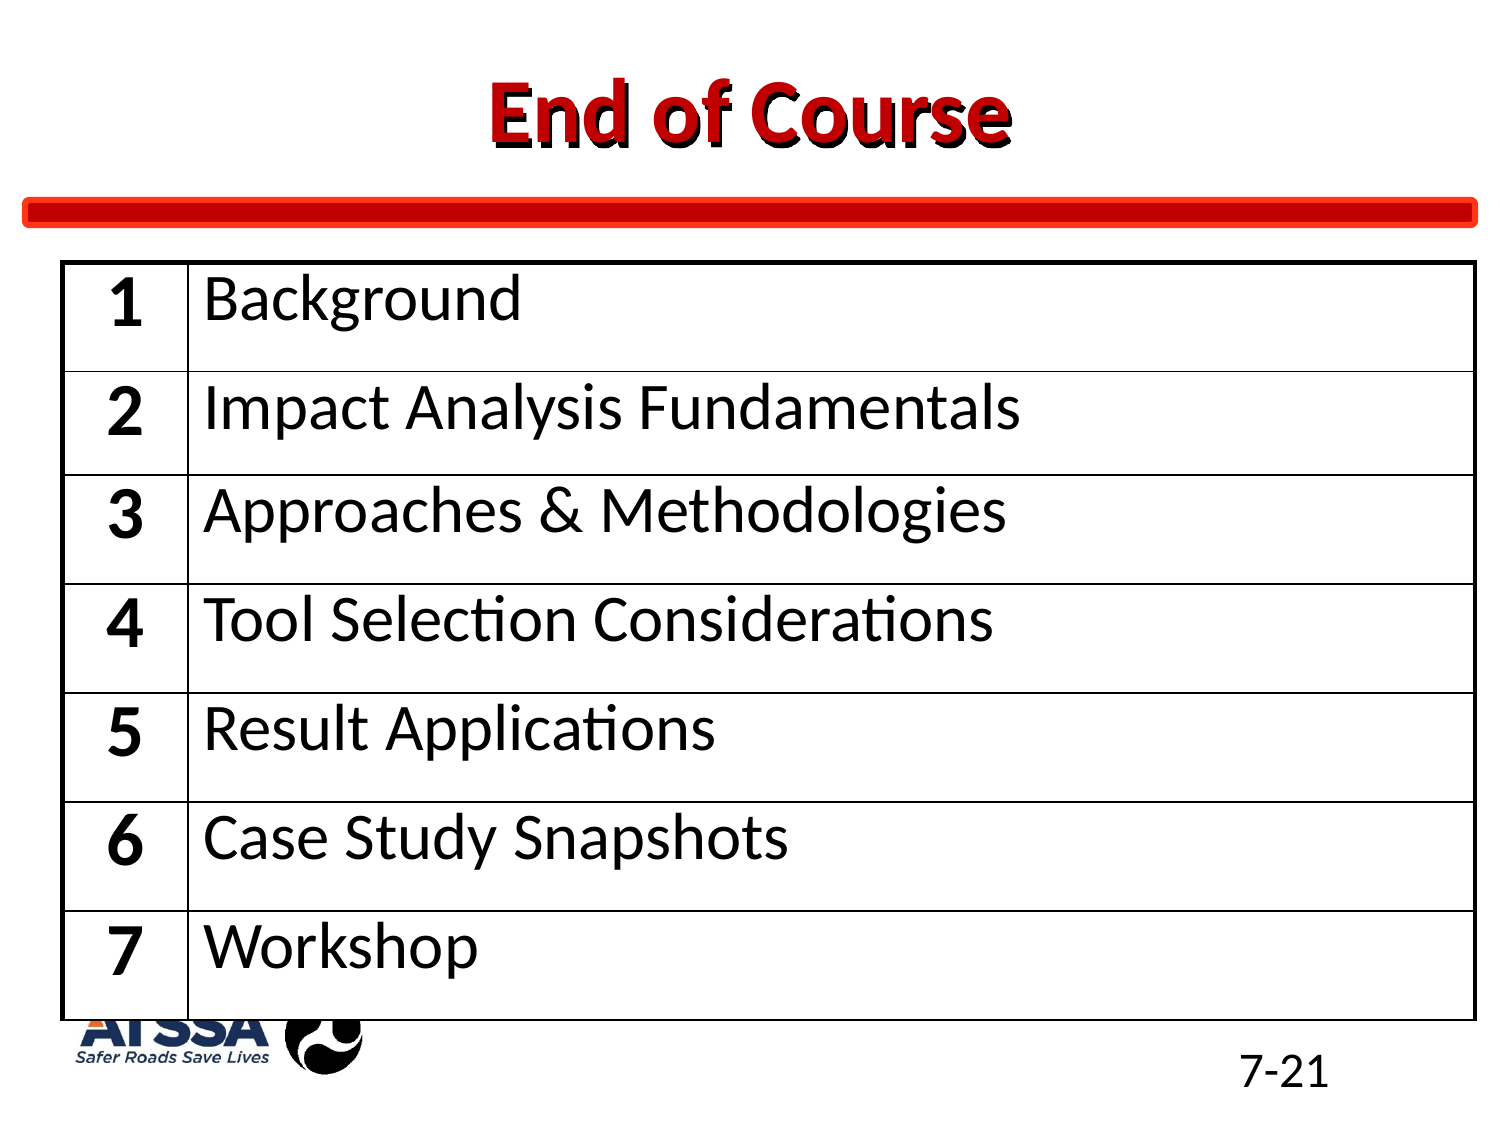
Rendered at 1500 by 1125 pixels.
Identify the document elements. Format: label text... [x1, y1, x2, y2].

title End of Course [0, 0, 1500, 213]
table_cell 2 [65, 372, 187, 474]
table_header Background [189, 265, 1473, 371]
table_cell 4 [65, 585, 187, 692]
table_cell Impact Analysis Fundamentals [189, 372, 1473, 474]
table_cell 7 [65, 912, 187, 1019]
table_cell Case Study Snapshots [189, 803, 1473, 910]
table_cell Tool Selection Considerations [189, 585, 1473, 692]
table_header 1 [65, 265, 187, 371]
table_cell 3 [65, 476, 187, 583]
picture [276, 1021, 370, 1077]
picture [75, 1021, 269, 1063]
table_cell Result Applications [189, 694, 1473, 801]
table_cell 5 [65, 694, 187, 801]
table_cell 6 [65, 803, 187, 910]
table_cell Approaches & Methodologies [189, 476, 1473, 583]
table_cell Workshop [189, 912, 1473, 1019]
